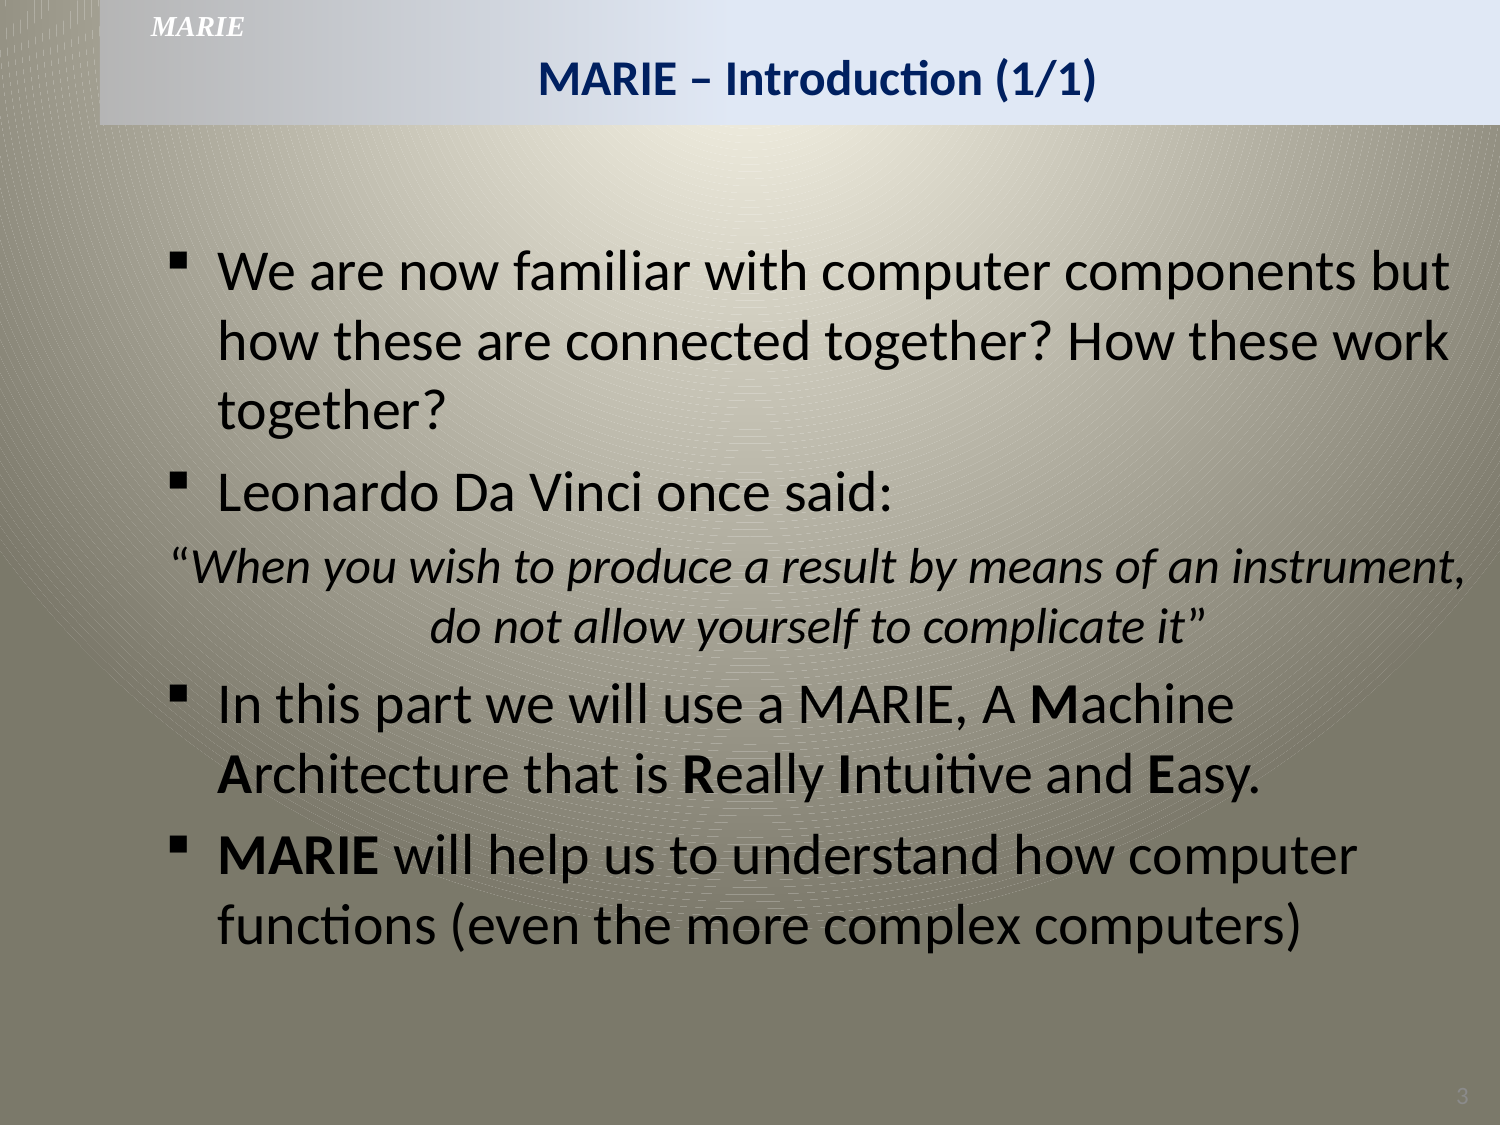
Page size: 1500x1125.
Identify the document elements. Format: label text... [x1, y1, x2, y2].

list We are now familiar with computer components but how these are connected together? How these work together? Leonardo Da Vinci once said: “When you wish to produce a result by means of an instrument, do not allow yourself to complicate it” In this part we will use a MARIE, A Machine Architecture that is Really Intuitive and Easy. MARIE will help us to understand how computer functions (even the more complex computers) [150, 224, 1488, 968]
list MARIE [135, 0, 625, 50]
title MARIE – Introduction (1/1) [135, 37, 1500, 113]
